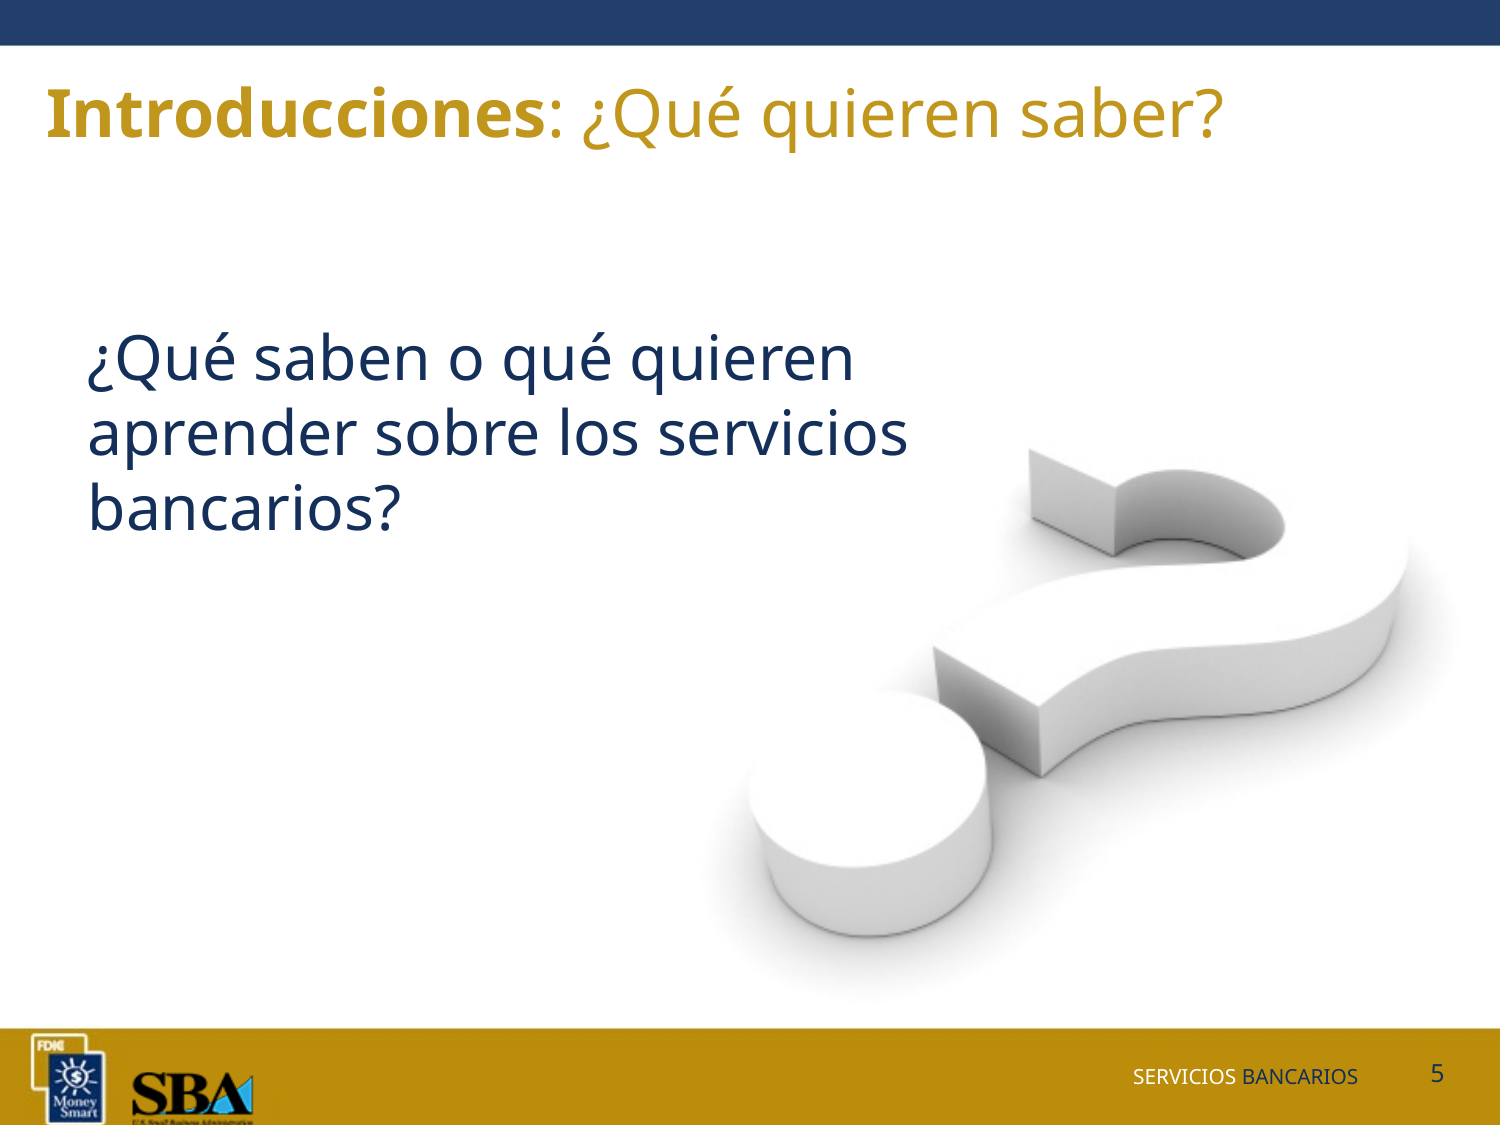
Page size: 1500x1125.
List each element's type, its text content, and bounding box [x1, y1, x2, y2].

list ¿Qué saben o qué quieren aprender sobre los servicios bancarios? [87, 179, 1050, 680]
title Introducciones: ¿Qué quieren saber? [46, 70, 1456, 171]
picture [0, 0, 1500, 1125]
